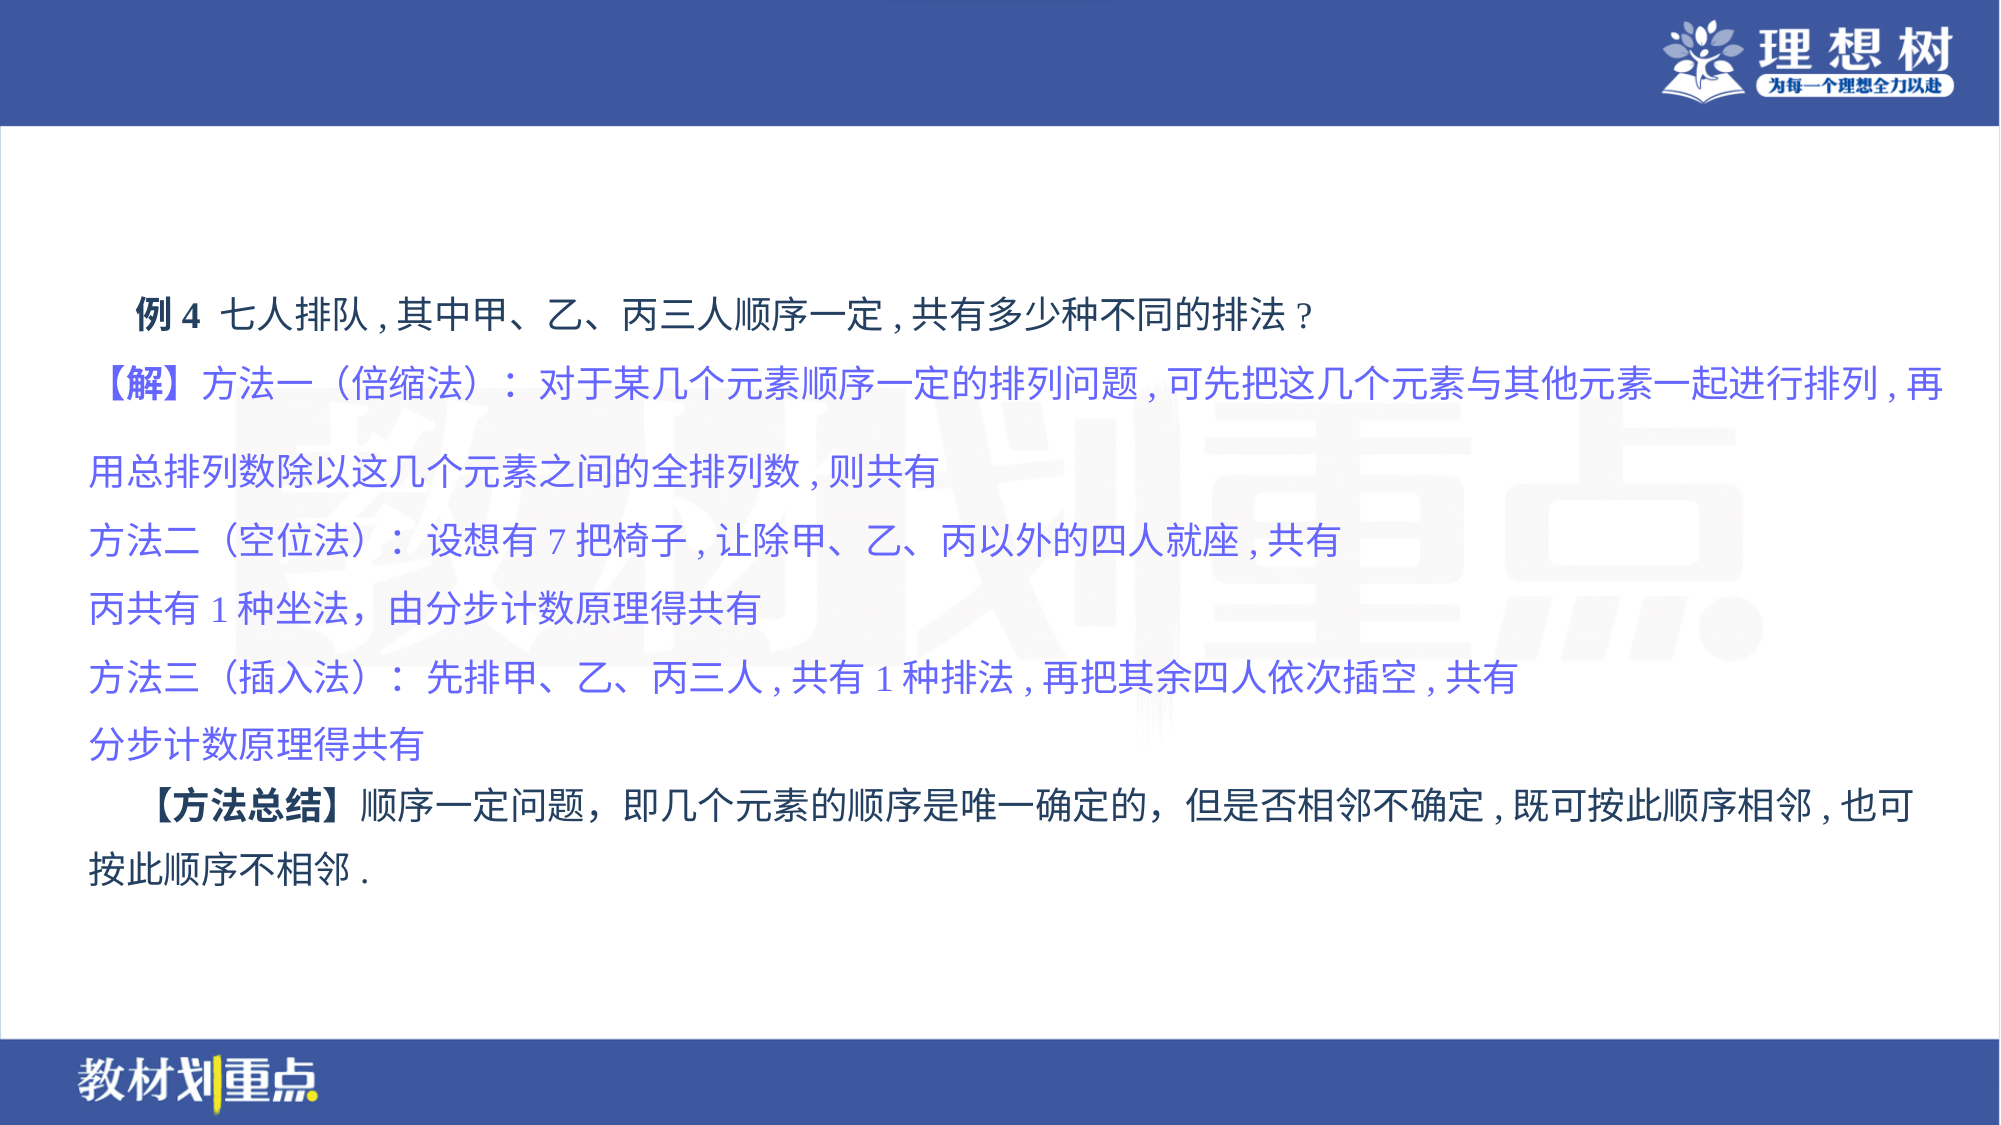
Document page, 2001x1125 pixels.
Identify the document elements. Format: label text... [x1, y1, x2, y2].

text_box 例4 七人排队,其中甲、乙、丙三人顺序一定,共有多少种不同的排法? [88, 269, 1911, 329]
picture [0, 0, 2000, 1125]
text_box 【方法总结】顺序一定问题，即几个元素的顺序是唯一确定的，但是否相邻不确定,既可按此顺序相邻,也可 按此顺序不相邻. [88, 758, 1911, 885]
